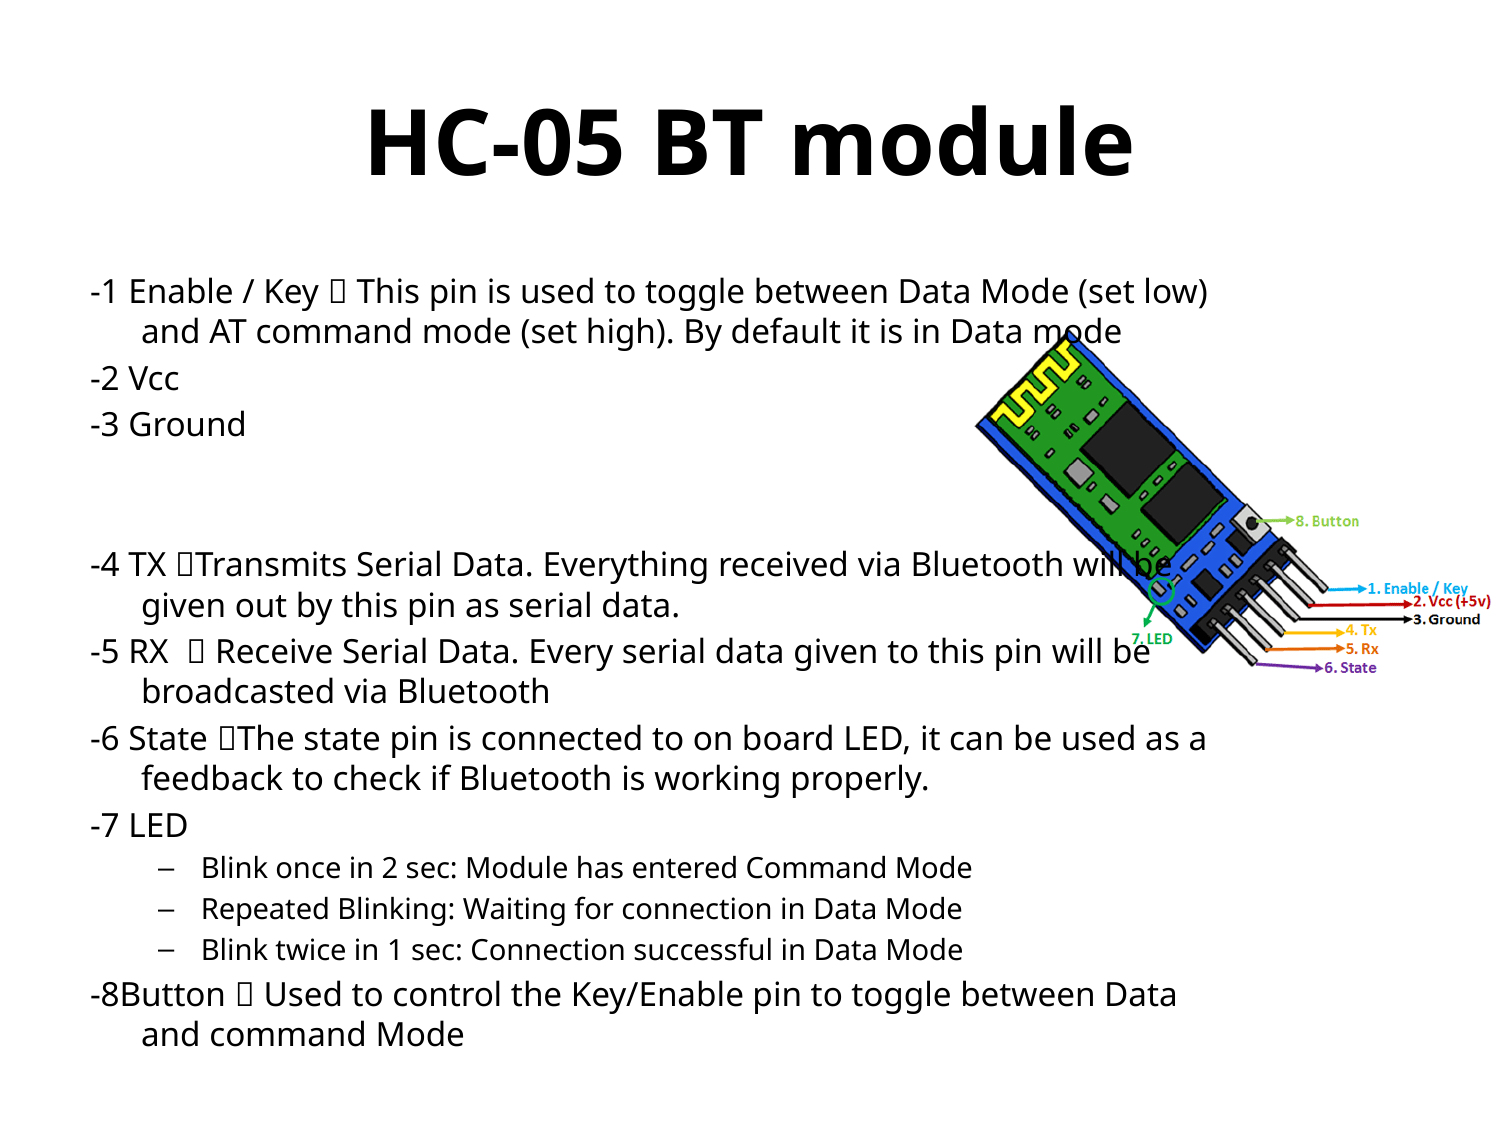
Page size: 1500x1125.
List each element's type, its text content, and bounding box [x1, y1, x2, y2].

picture [962, 312, 1498, 694]
title HC-05 BT module [75, 45, 1425, 233]
list -1 Enable / Key  This pin is used to toggle between Data Mode (set low) and AT command mode (set high). By default it is in Data mode -2 Vcc -3 Ground -4 TX Transmits Serial Data. Everything received via Bluetooth will be given out by this pin as serial data. -5 RX  Receive Serial Data. Every serial data given to this pin will be broadcasted via Bluetooth -6 State The state pin is connected to on board LED, it can be used as a feedback to check if Bluetooth is working properly. -7 LED Blink once in 2 sec: Module has entered Command Mode Repeated Blinking: Waiting for connection in Data Mode Blink twice in 1 sec: Connection successful in Data Mode -8Button  Used to control the Key/Enable pin to toggle between Data and command Mode [75, 262, 1238, 1088]
